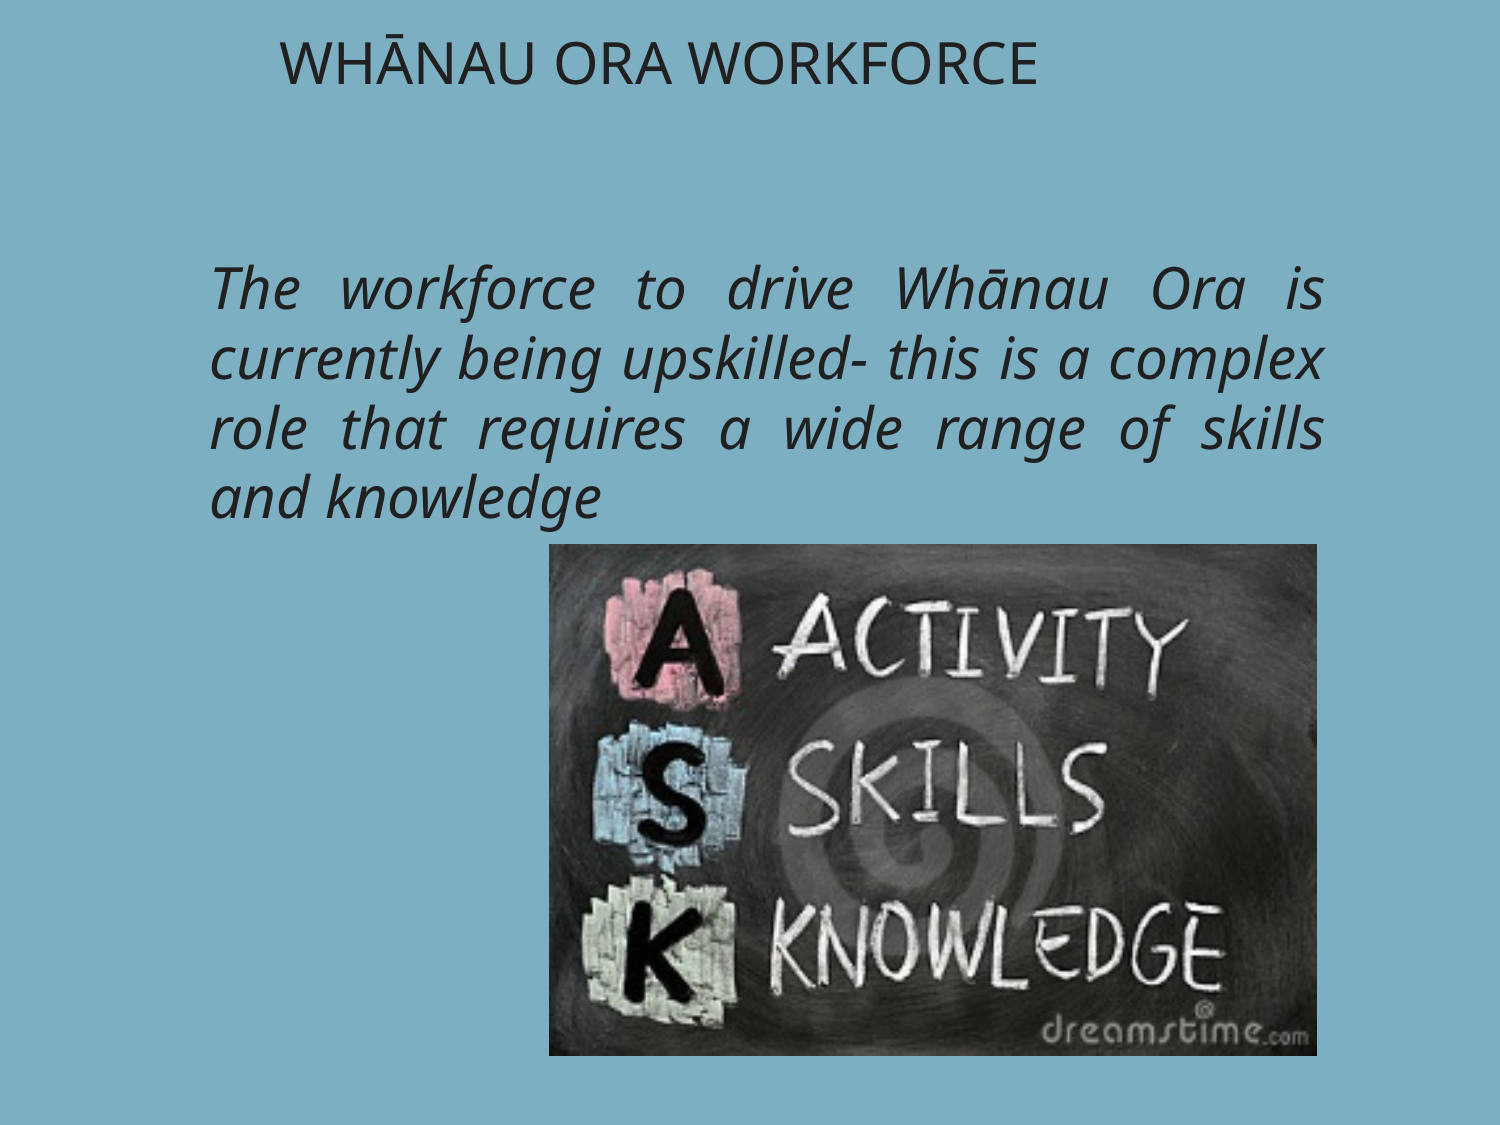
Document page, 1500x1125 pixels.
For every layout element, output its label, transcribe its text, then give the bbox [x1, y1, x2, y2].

list The workforce to drive Whānau Ora is currently being upskilled- this is a complex role that requires a wide range of skills and knowledge [194, 162, 1341, 1056]
picture [548, 544, 1318, 1056]
title WhĀnau Ora Workforce [0, 19, 1350, 126]
